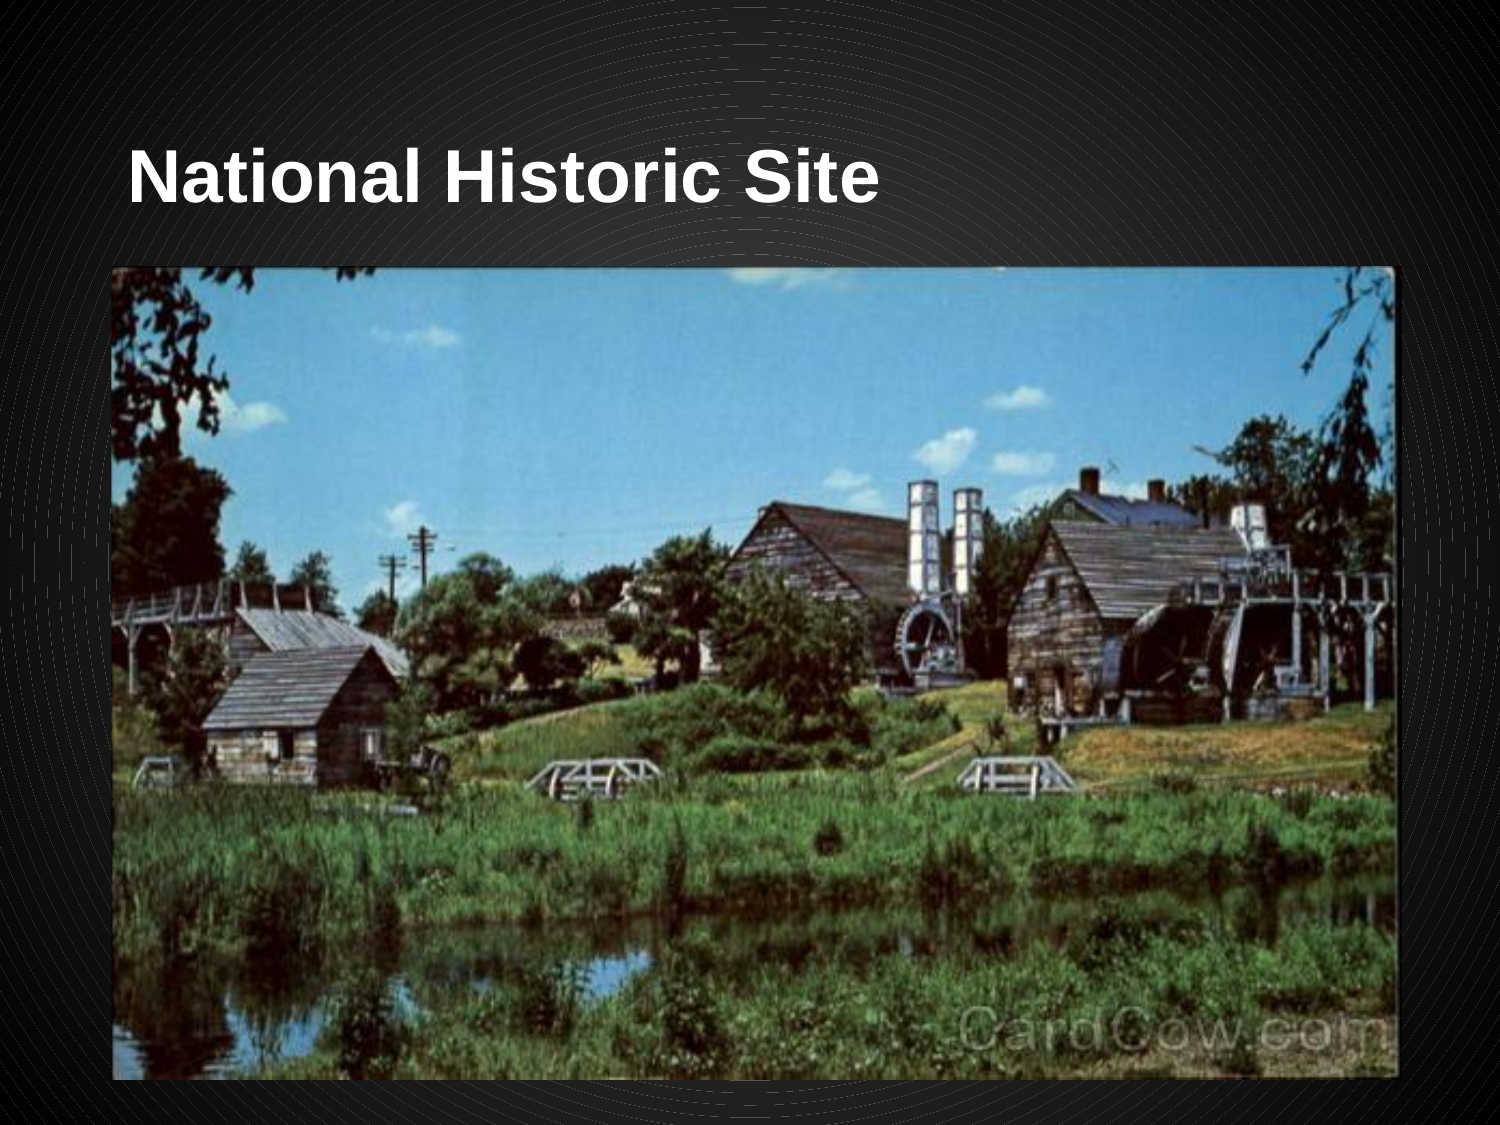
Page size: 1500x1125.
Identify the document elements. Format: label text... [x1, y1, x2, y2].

text_box [111, 266, 1402, 1080]
title National Historic Site [75, 45, 1425, 233]
